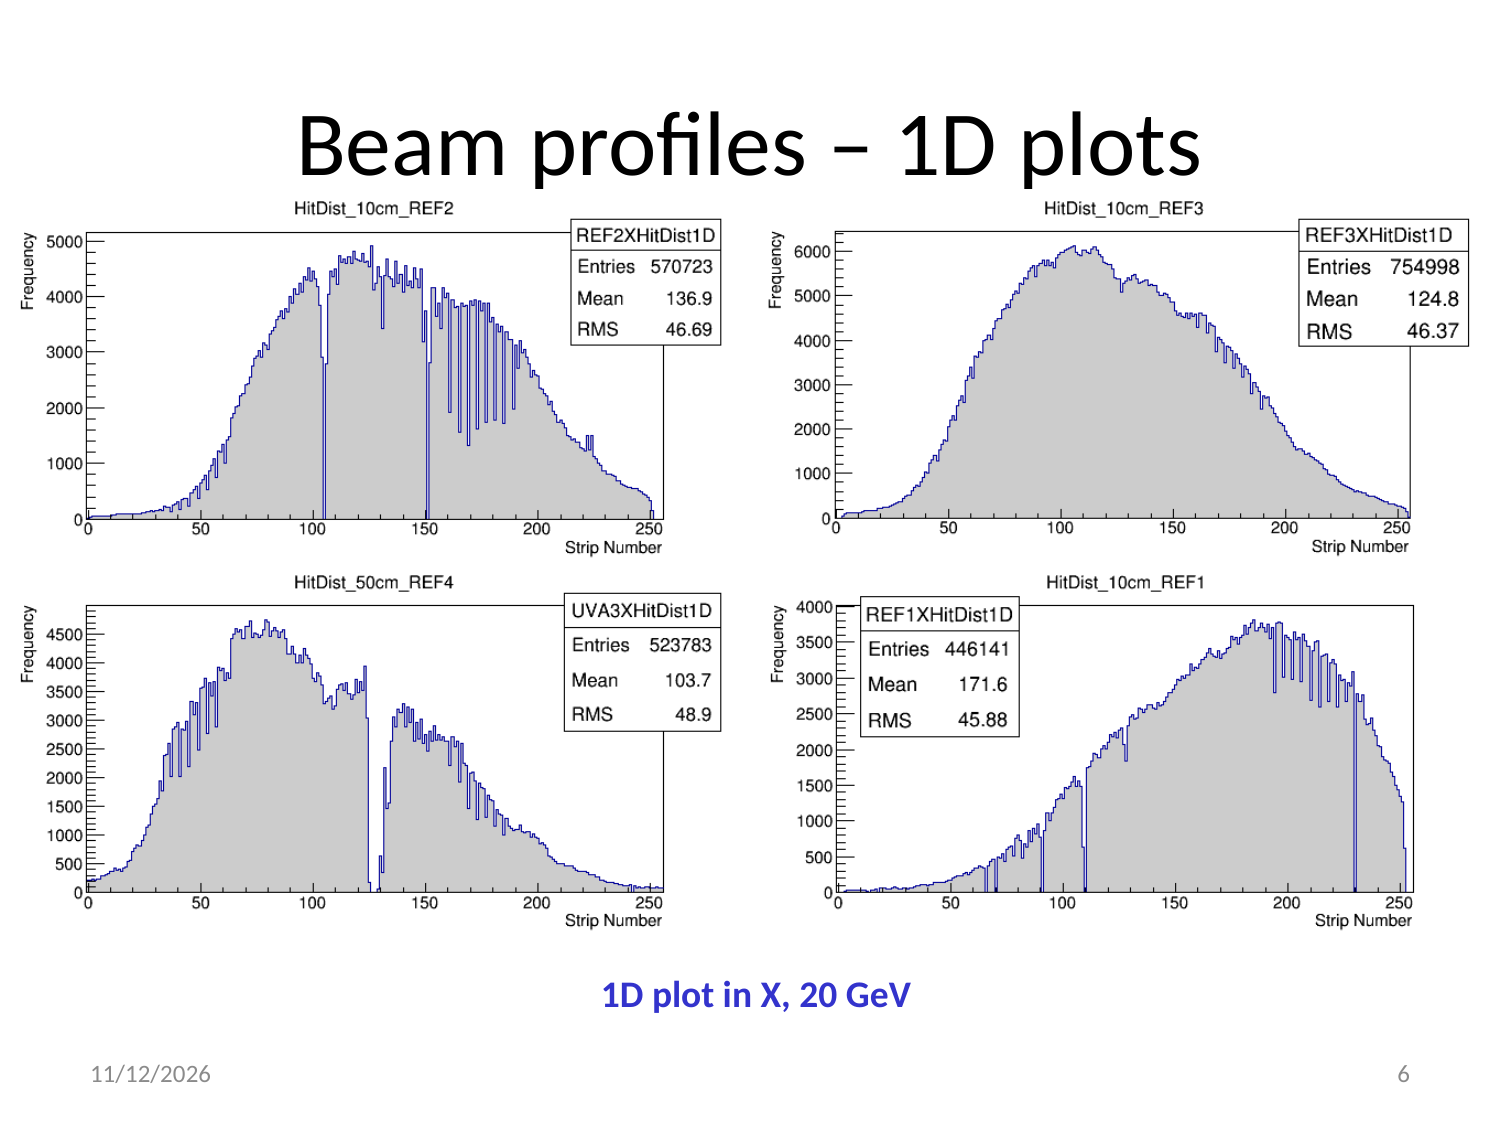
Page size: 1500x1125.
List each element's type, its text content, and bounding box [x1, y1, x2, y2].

text_box 1D plot in X, 20 GeV [337, 962, 1175, 1023]
title Beam profiles – 1D plots [75, 45, 1425, 188]
slide_number 6 [1074, 1042, 1425, 1103]
picture [0, 189, 1500, 936]
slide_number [75, 1042, 425, 1103]
